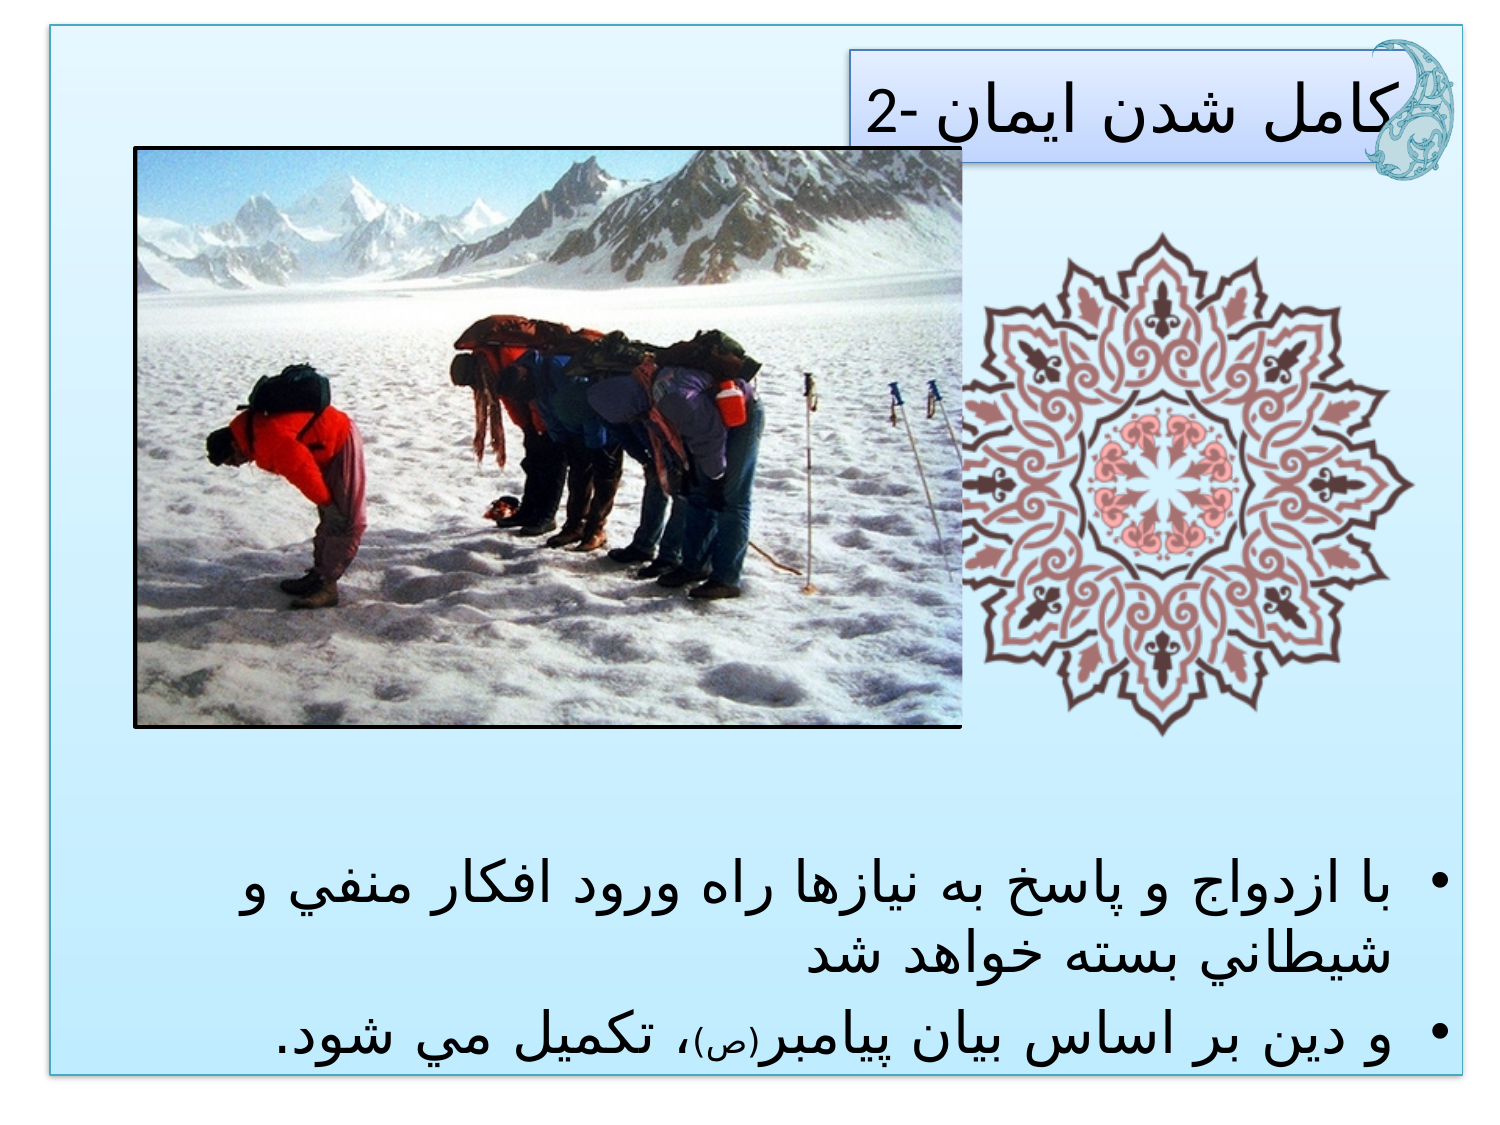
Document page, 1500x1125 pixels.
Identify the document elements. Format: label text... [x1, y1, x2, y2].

picture [137, 149, 1426, 747]
list با ازدواج و پاسخ به نيازها راه ورود افكار منفي و شيطاني بسته خواهد شد و دين بر اساس بيان پيامبر(ص)، تكميل مي شود. [49, 24, 1463, 1076]
text_box 2- كامل شدن ايمان [849, 49, 1357, 163]
picture [1362, 37, 1459, 182]
